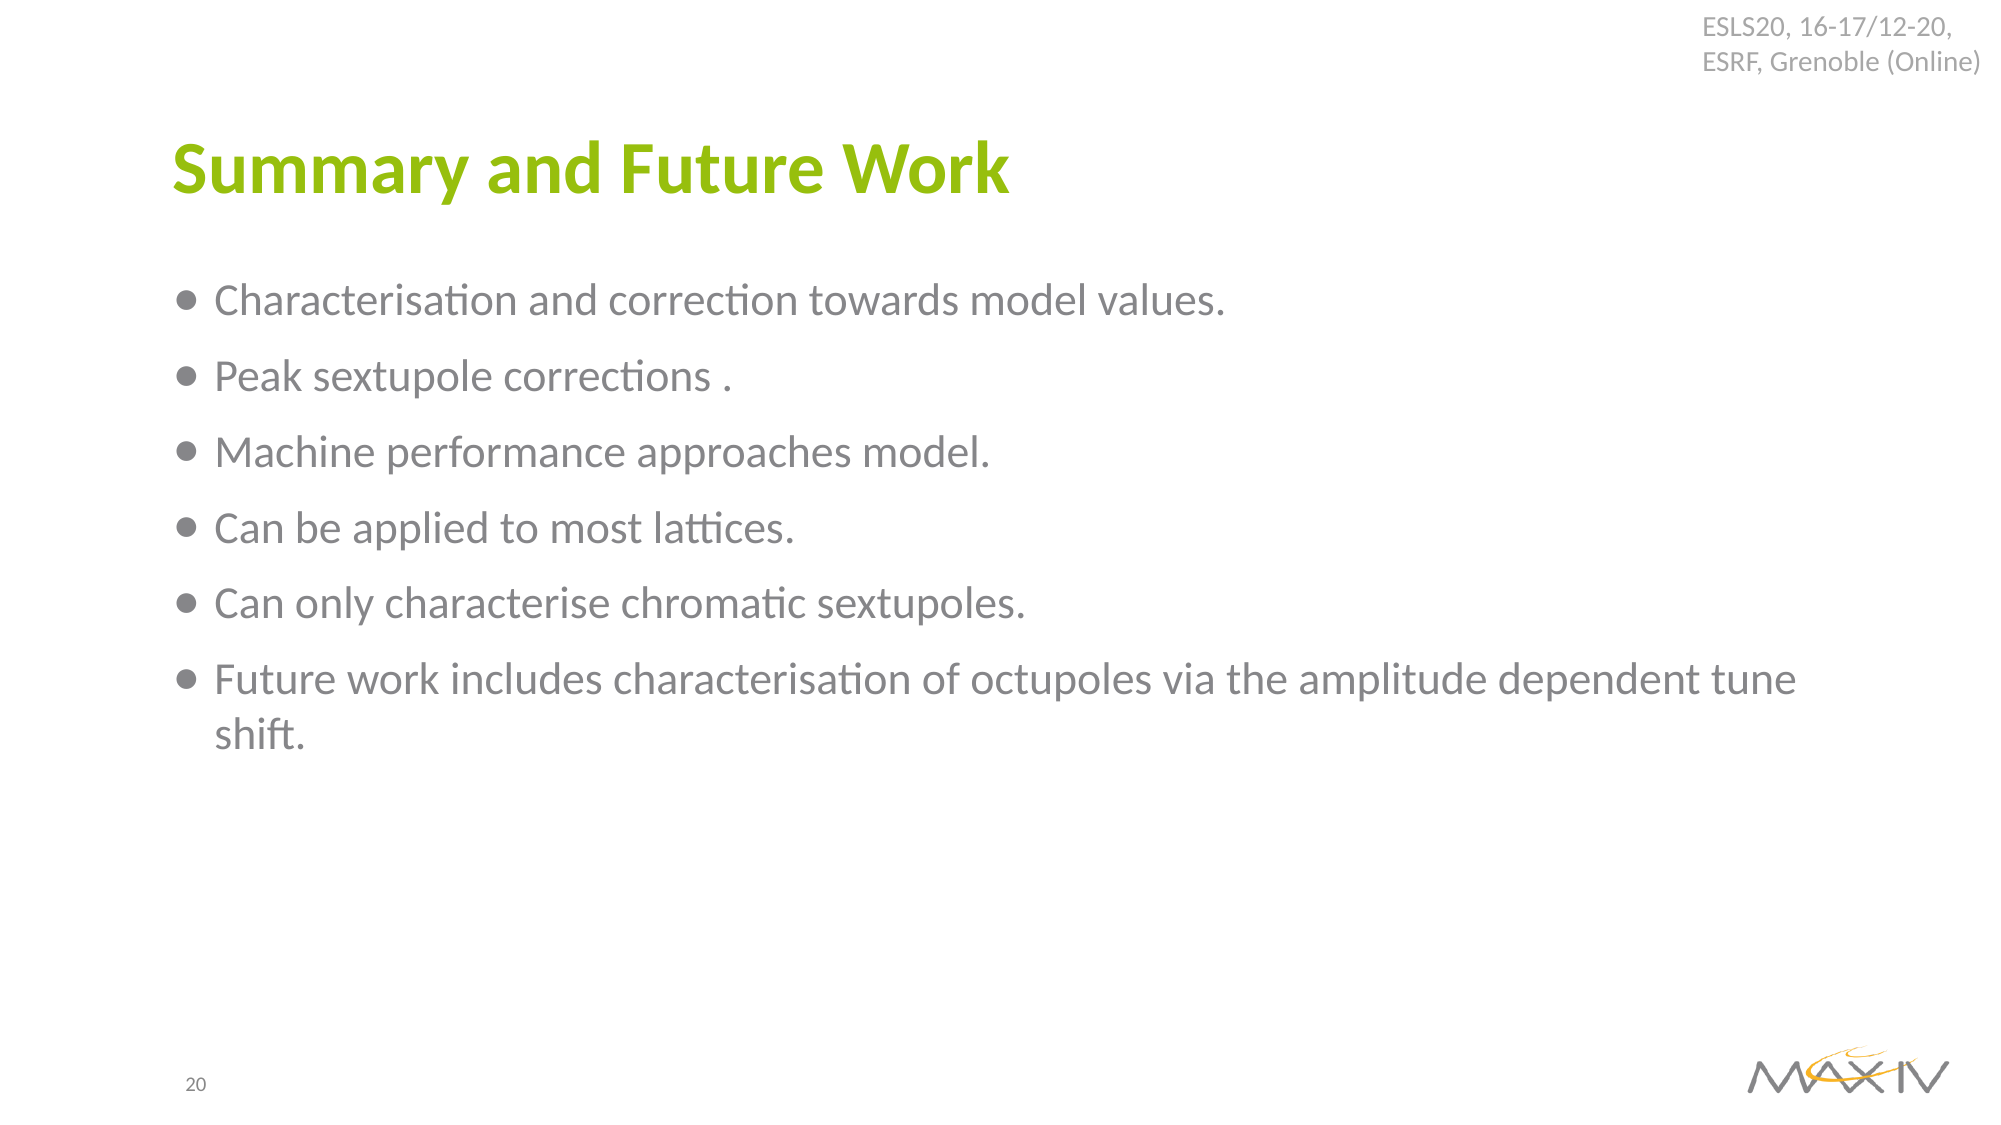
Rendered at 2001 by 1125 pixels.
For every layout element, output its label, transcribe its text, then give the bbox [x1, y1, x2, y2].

title Summary and Future Work [164, 0, 1827, 217]
slide_number 20 [173, 1062, 215, 1104]
picture [1746, 1045, 1951, 1094]
